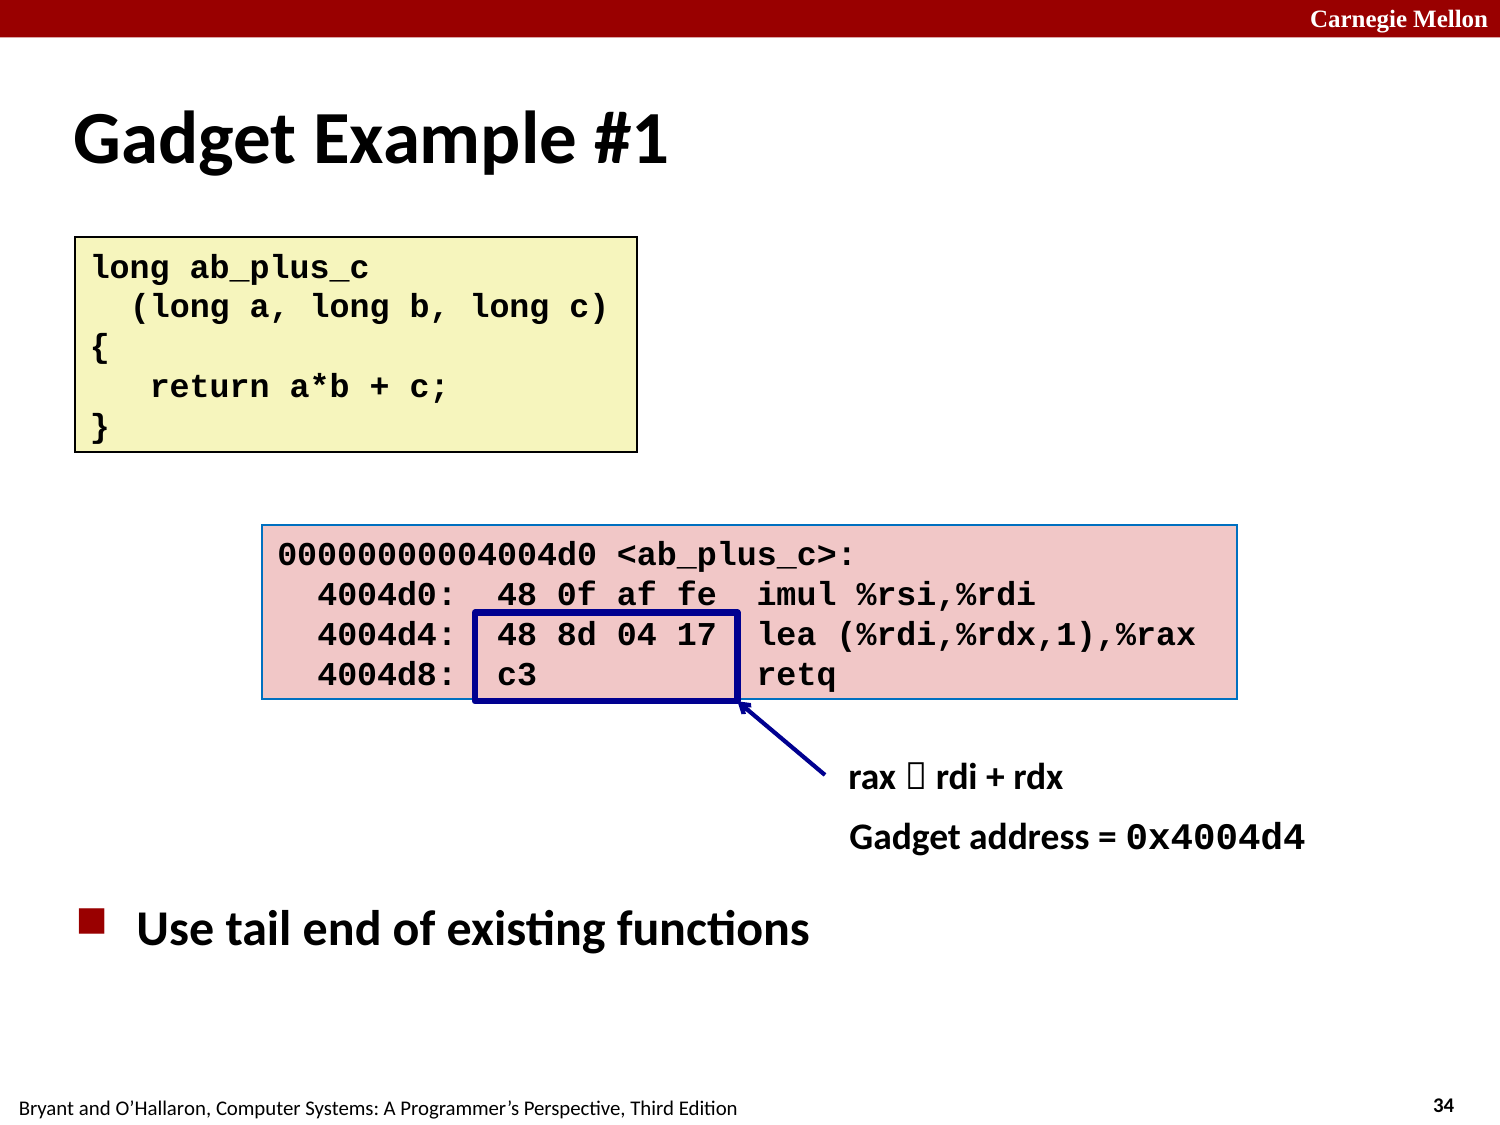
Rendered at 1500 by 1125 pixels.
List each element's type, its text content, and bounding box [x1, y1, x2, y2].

list Use tail end of existing functions [64, 887, 1361, 1040]
text_box Gadget address = 0x4004d4 [834, 805, 1321, 865]
title Gadget Example #1 [58, 71, 1305, 197]
text_box long ab_plus_c (long a, long b, long c) { return a*b + c; } [75, 237, 638, 452]
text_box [262, 524, 1238, 806]
